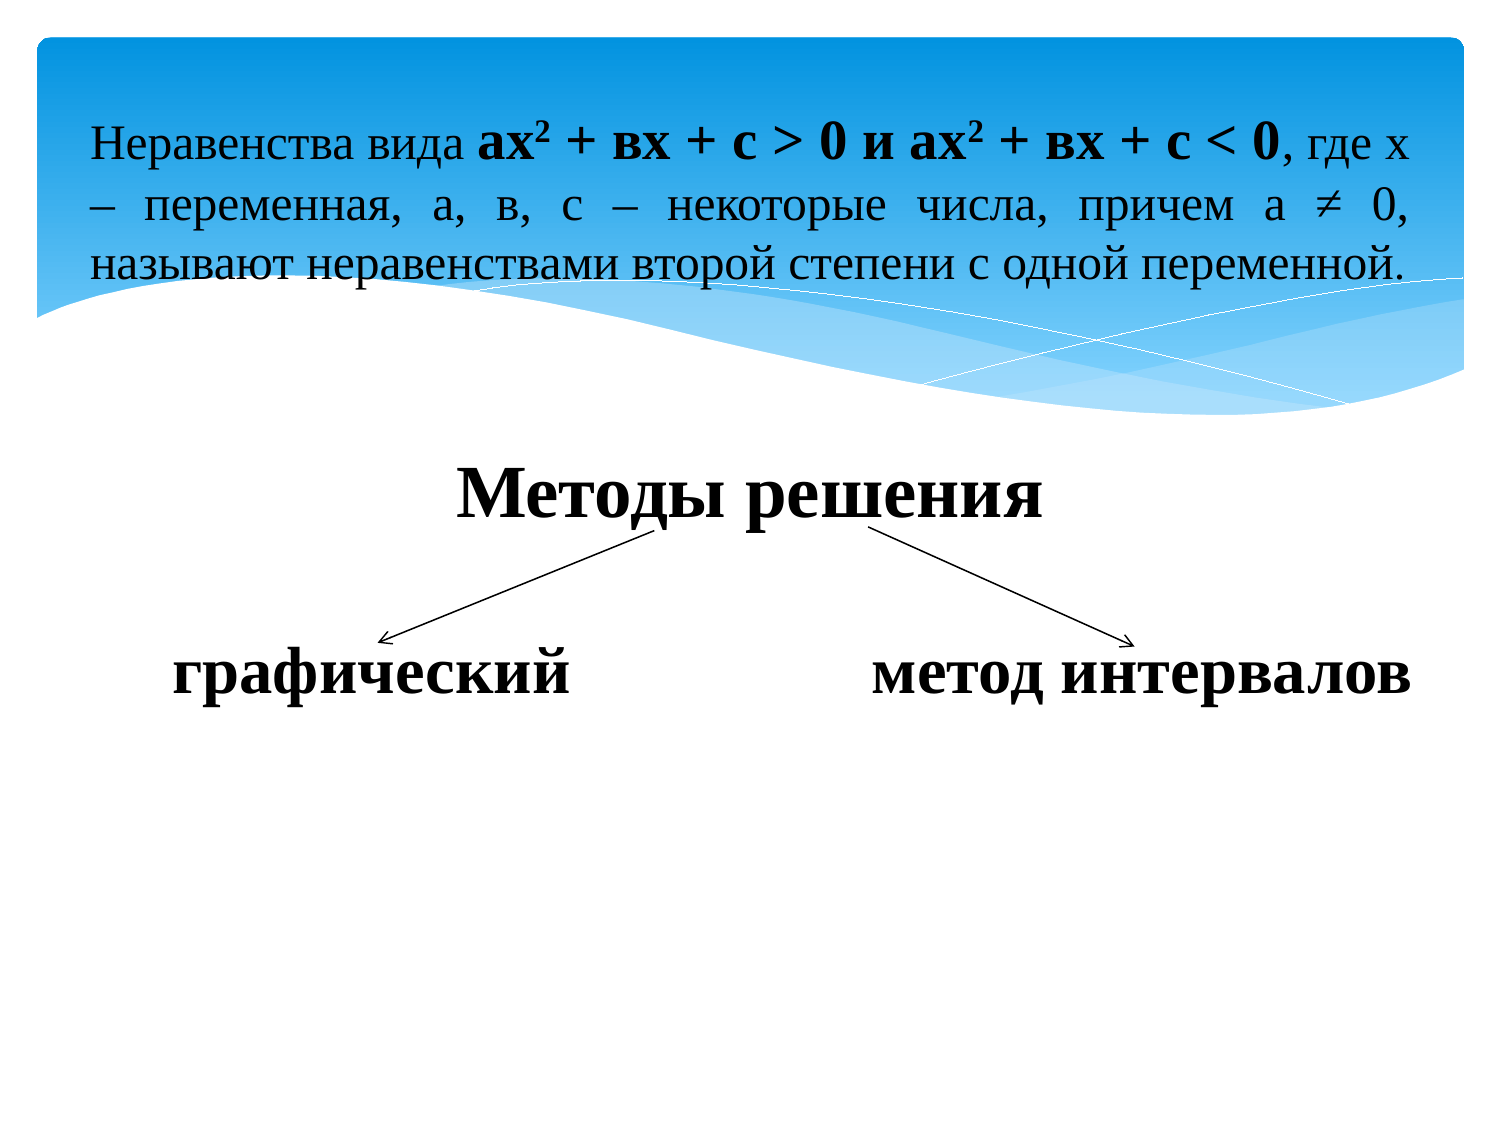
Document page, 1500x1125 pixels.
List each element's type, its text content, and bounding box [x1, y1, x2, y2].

title Неравенства вида ах2 + вх + с > 0 и ах2 + вх + с < 0, где х – переменная, а, в, с – некоторые числа, причем а ≠ 0, называют неравенствами второй степени с одной переменной. [75, 66, 1425, 327]
list Методы решения графический метод интервалов [41, 349, 1459, 1017]
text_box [377, 530, 655, 643]
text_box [867, 526, 1135, 647]
